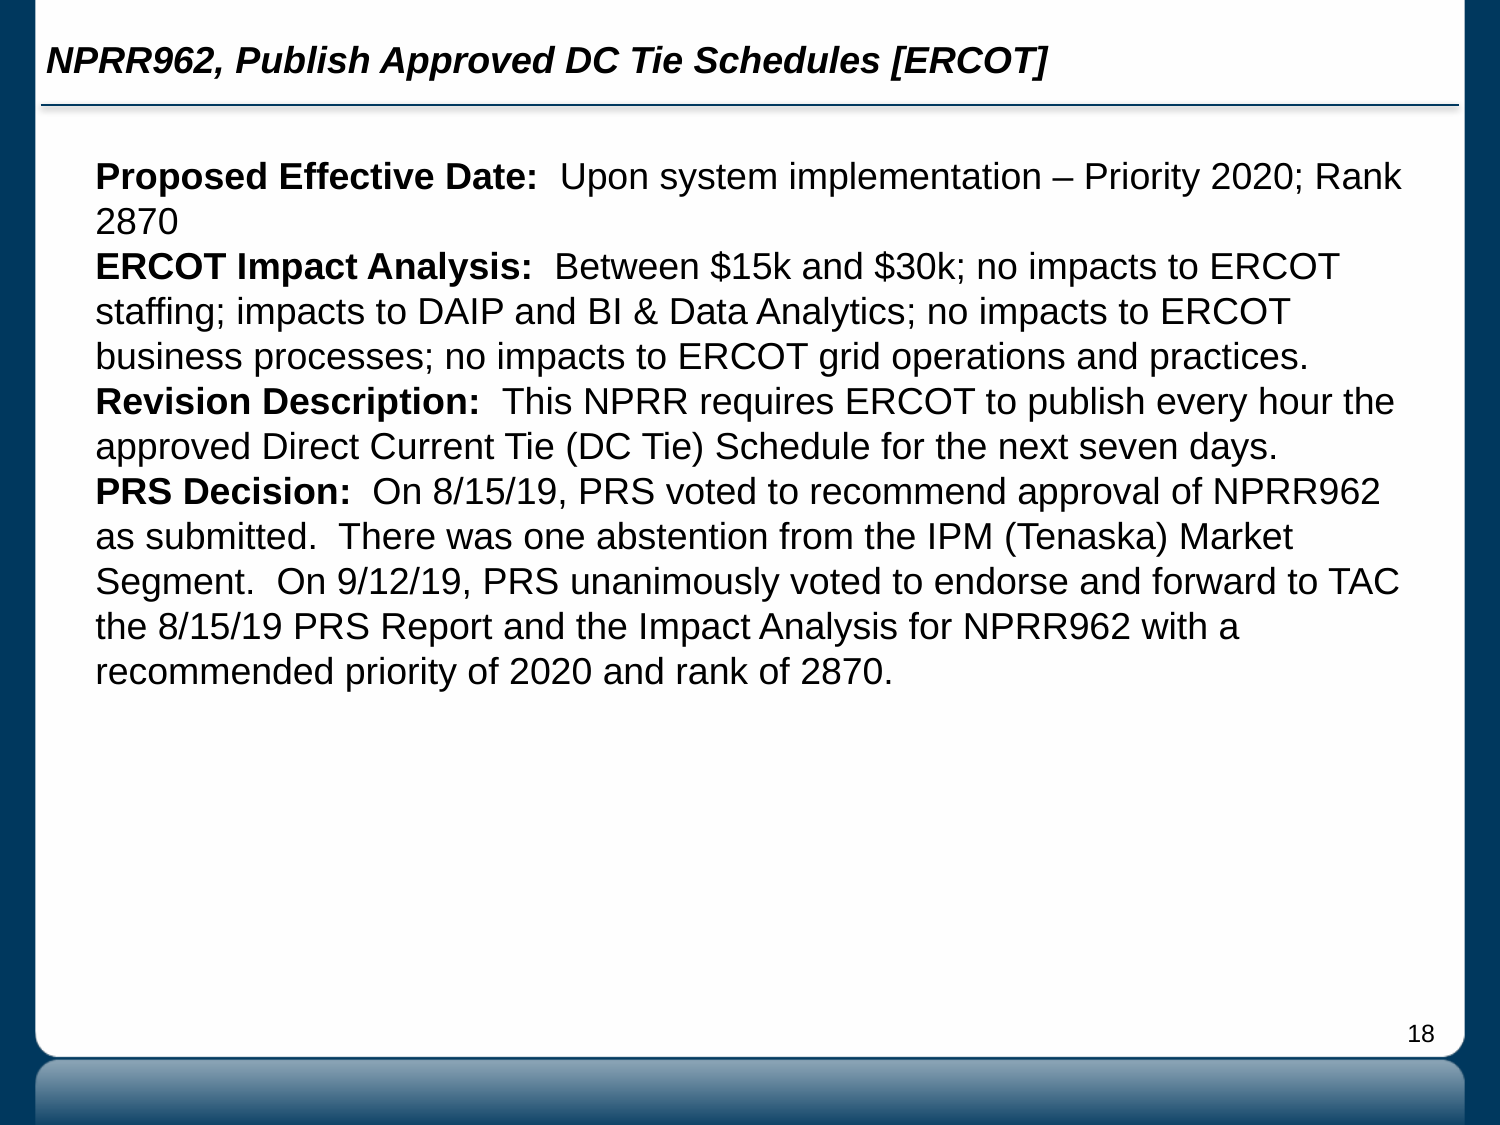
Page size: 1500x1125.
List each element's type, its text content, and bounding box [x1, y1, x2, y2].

picture [35, 0, 1465, 1125]
text_box Proposed Effective Date: Upon system implementation – Priority 2020; Rank 2870 ERCOT Impact Analysis: Between $15k and $30k; no impacts to ERCOT staffing; impacts to DAIP and BI & Data Analytics; no impacts to ERCOT business processes; no impacts to ERCOT grid operations and practices. Revision Description: This NPRR requires ERCOT to publish every hour the approved Direct Current Tie (DC Tie) Schedule for the next seven days. PRS Decision: On 8/15/19, PRS voted to recommend approval of NPRR962 as submitted. There was one abstention from the IPM (Tenaska) Market Segment. On 9/12/19, PRS unanimously voted to endorse and forward to TAC the 8/15/19 PRS Report and the Impact Analysis for NPRR962 with a recommended priority of 2020 and rank of 2870. [80, 144, 1435, 699]
title NPRR962, Publish Approved DC Tie Schedules [ERCOT] [31, 20, 1464, 97]
